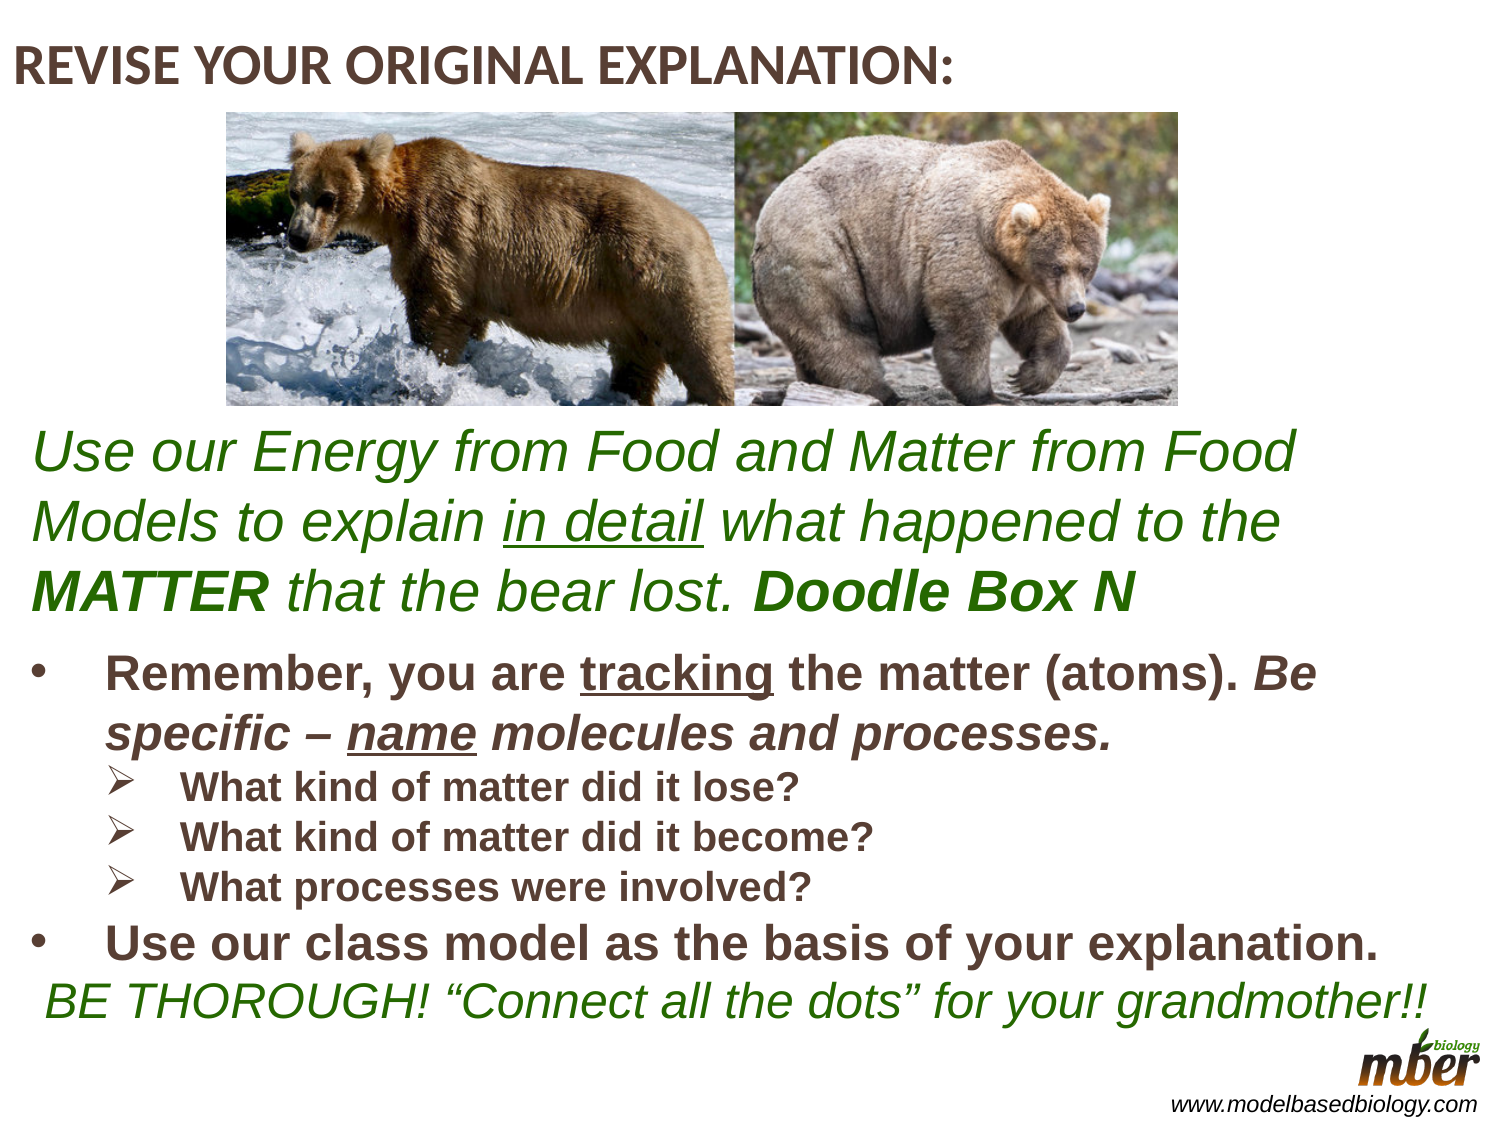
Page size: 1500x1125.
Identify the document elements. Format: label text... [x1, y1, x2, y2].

text_box REVISE YOUR ORIGINAL EXPLANATION: [0, 18, 1133, 104]
text_box Remember, you are tracking the matter (atoms). Be specific – name molecules and processes. What kind of matter did it lose? What kind of matter did it become? What processes were involved? Use our class model as the basis of your explanation. [14, 632, 1499, 978]
text_box BE THOROUGH! “Connect all the dots” for your grandmother!! [29, 961, 1500, 1037]
text_box Use our Energy from Food and Matter from Food Models to explain in detail what happened to the MATTER that the bear lost. Doodle Box N [16, 405, 1487, 631]
picture [225, 112, 1179, 406]
picture [1358, 1037, 1480, 1086]
